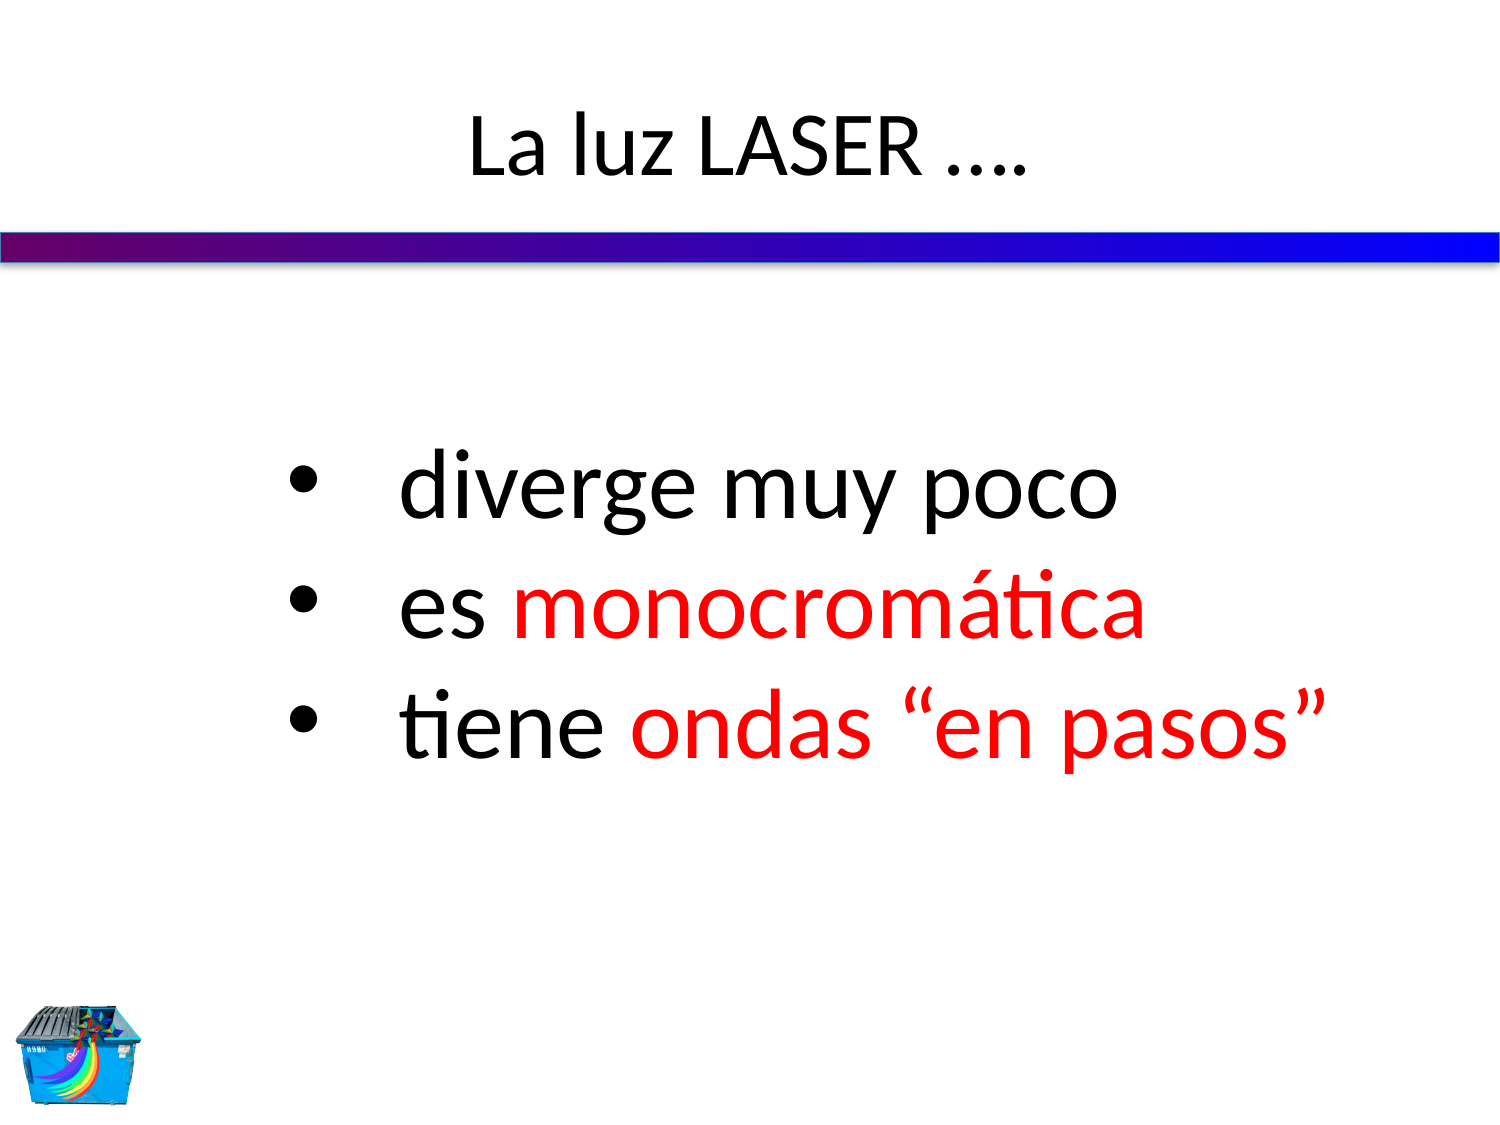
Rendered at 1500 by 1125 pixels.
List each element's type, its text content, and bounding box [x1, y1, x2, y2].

text_box diverge muy poco es monocromática tiene ondas “en pasos” [271, 410, 1347, 786]
picture [14, 1004, 143, 1107]
title La luz LASER …. [75, 45, 1425, 233]
